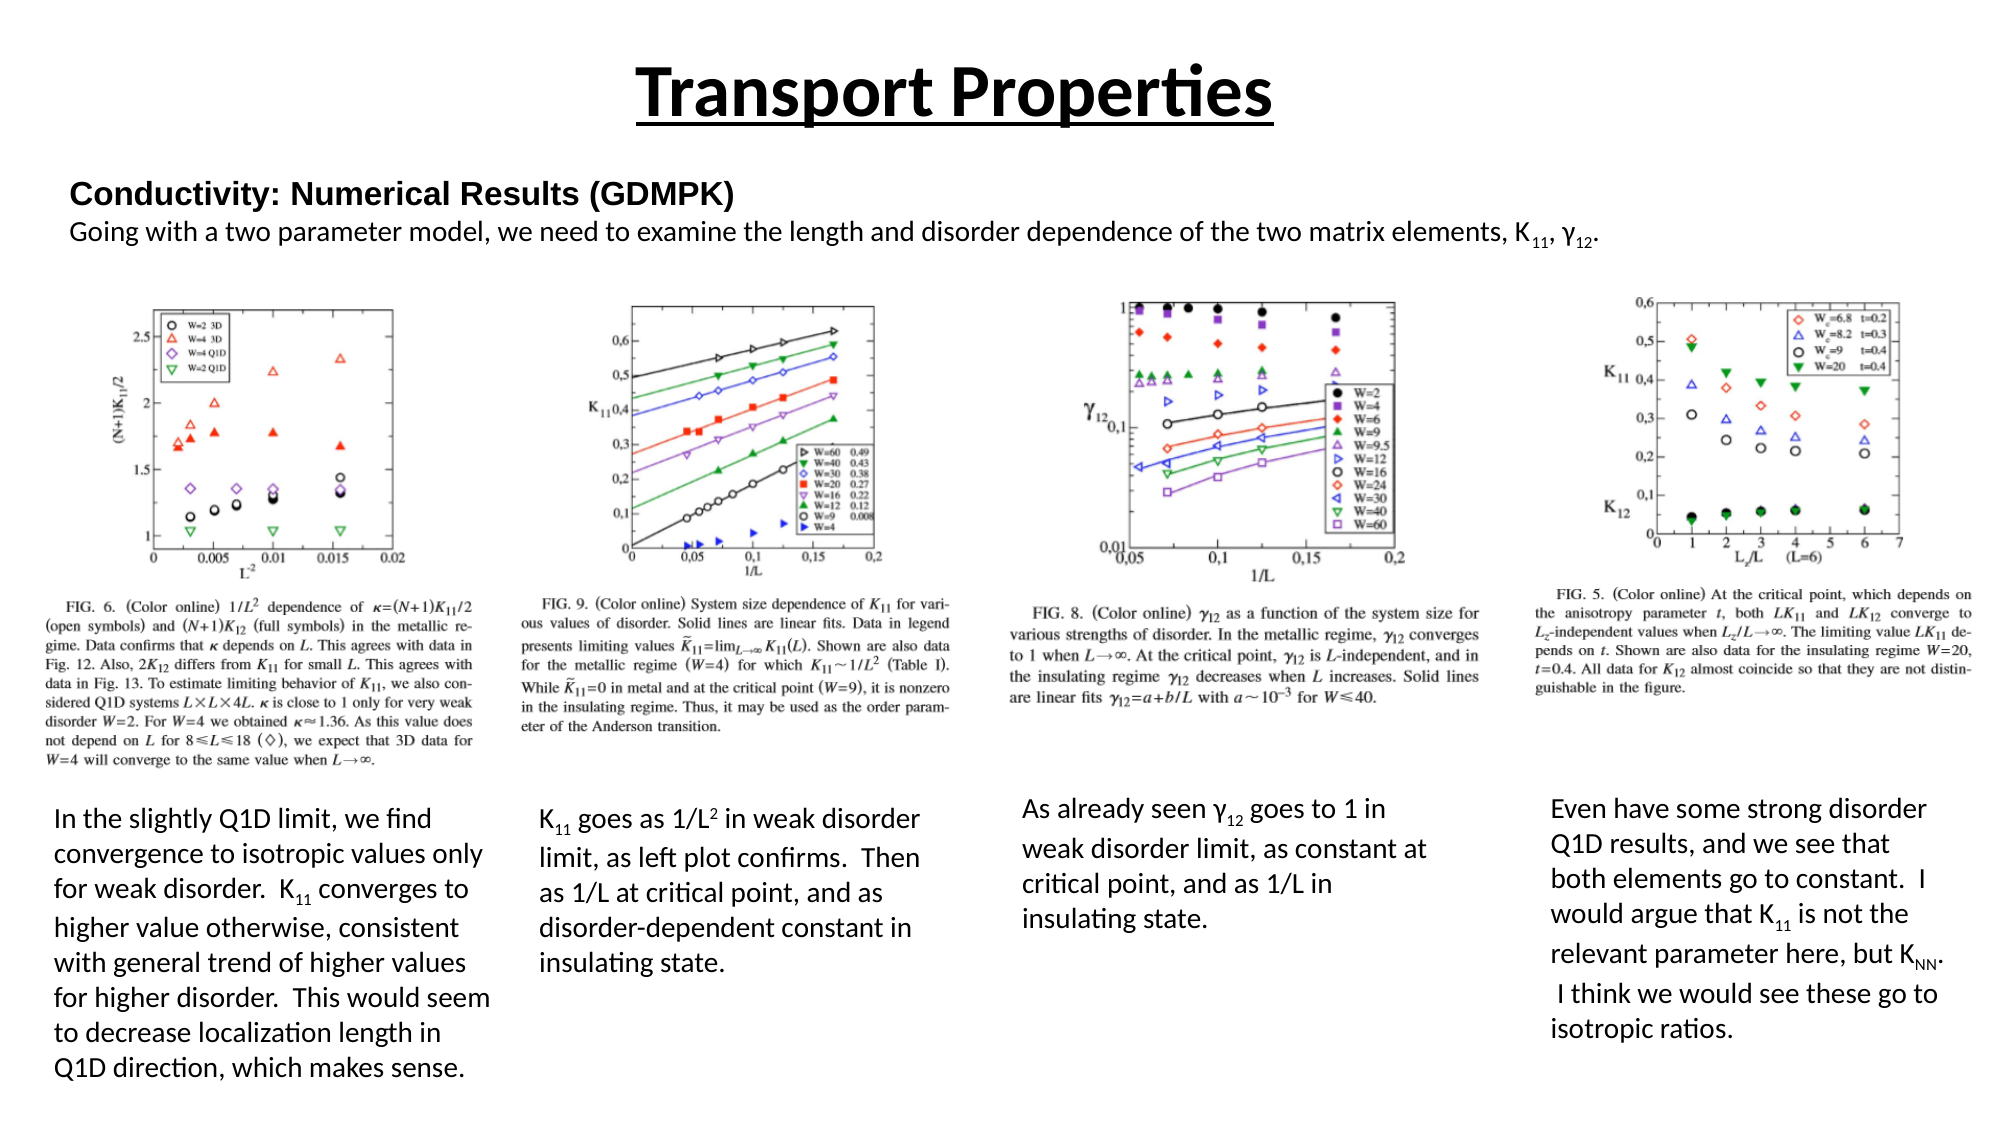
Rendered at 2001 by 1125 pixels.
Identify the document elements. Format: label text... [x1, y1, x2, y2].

text_box Even have some strong disorder Q1D results, and we see that both elements go to constant. I would argue that K11 is not the relevant parameter here, but KNN. I think we would see these go to isotropic ratios. [1535, 782, 1961, 1052]
text_box Conductivity: Numerical Results (GDMPK) Going with a two parameter model, we need to examine the length and disorder dependence of the two matrix elements, K11, γ12. [54, 164, 1901, 260]
picture [982, 287, 1491, 720]
picture [22, 301, 498, 783]
text_box In the slightly Q1D limit, we find convergence to isotropic values only for weak disorder. K11 converges to higher value otherwise, consistent with general trend of higher values for higher disorder. This would seem to decrease localization length in Q1D direction, which makes sense. [39, 791, 515, 1091]
text_box As already seen γ12 goes to 1 in weak disorder limit, as constant at critical point, and as 1/L in insulating state. [1007, 782, 1469, 942]
picture [502, 287, 966, 748]
picture [1518, 287, 1982, 706]
title Transport Properties [586, 38, 1324, 141]
text_box K11 goes as 1/L2 in weak disorder limit, as left plot confirms. Then as 1/L at critical point, and as disorder-dependent constant in insulating state. [524, 791, 956, 986]
